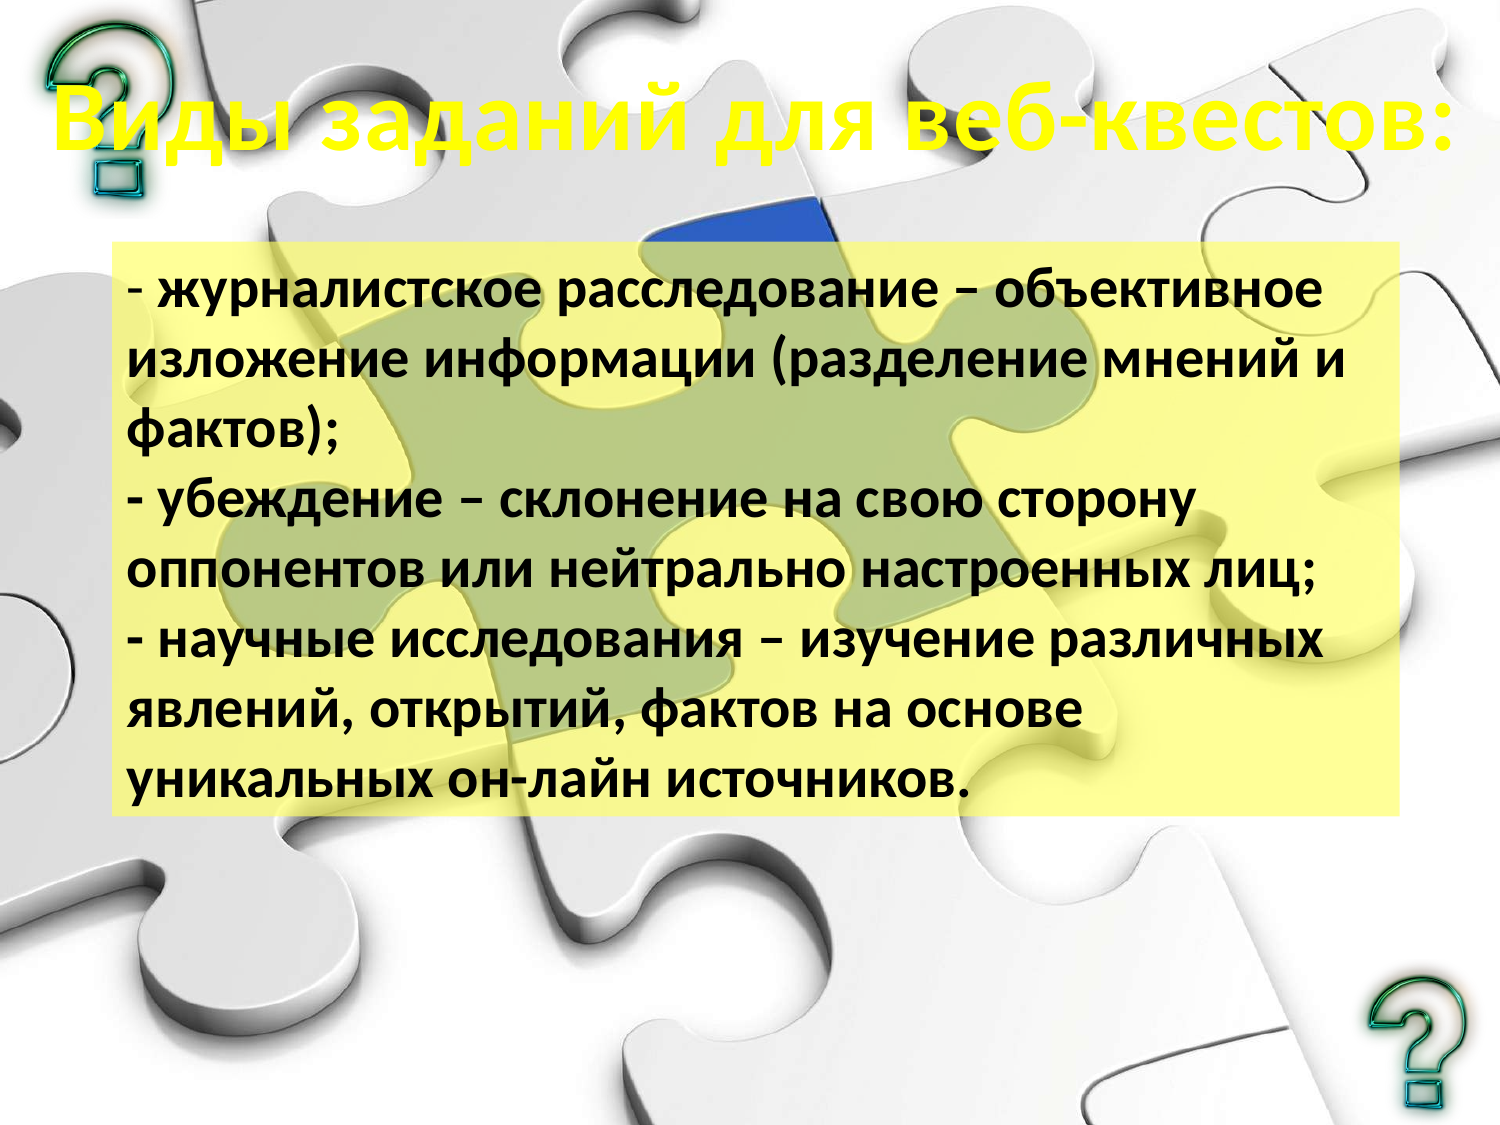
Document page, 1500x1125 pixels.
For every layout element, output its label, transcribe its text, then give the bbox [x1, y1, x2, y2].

picture [0, 0, 1500, 1125]
text_box - журналистское расследование – объективное изложение информации (разделение мнений и фактов); - убеждение – склонение на свою сторону оппонентов или нейтрально настроенных лиц; - научные исследования – изучение различных явлений, открытий, фактов на основе уникальных он-лайн источников. [112, 241, 1400, 817]
text_box Виды заданий для веб-квестов: [223, 42, 1499, 178]
